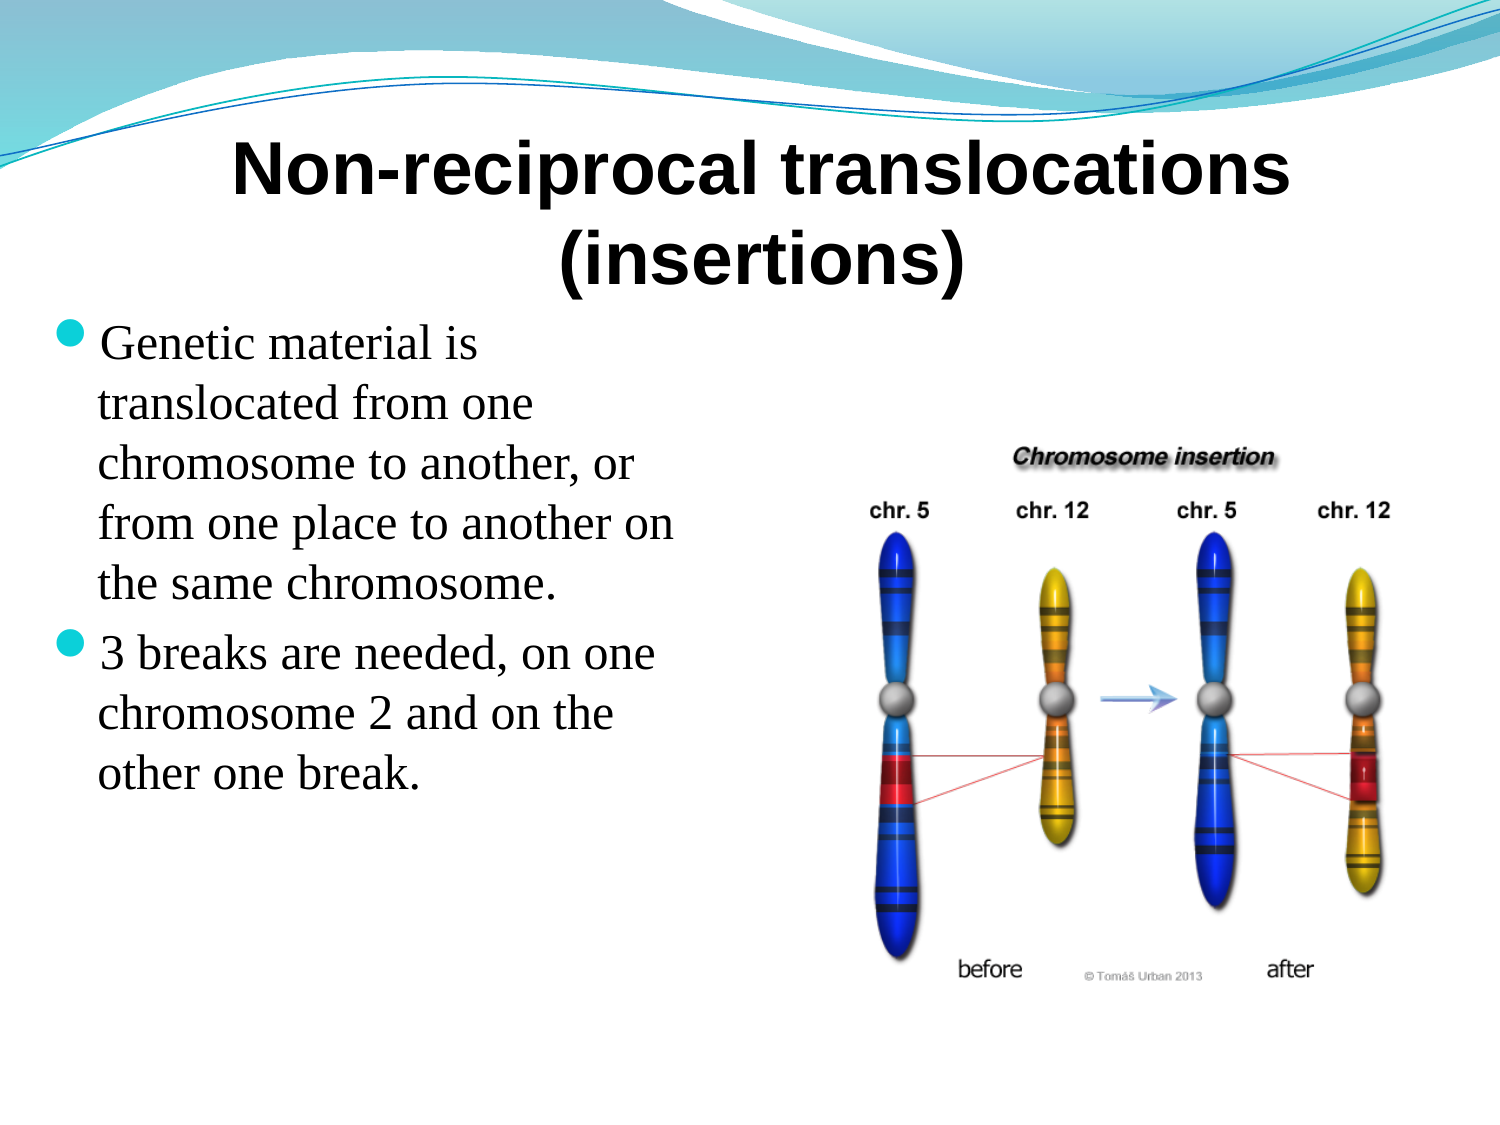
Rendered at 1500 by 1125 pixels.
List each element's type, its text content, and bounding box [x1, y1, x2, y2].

list Genetic material is translocated from one chromosome to another, or from one place to another on the same chromosome. 3 breaks are needed, on one chromosome 2 and on the other one break. [37, 301, 738, 1113]
title Non-reciprocal translocations (insertions) [87, 112, 1438, 300]
picture [849, 424, 1413, 990]
